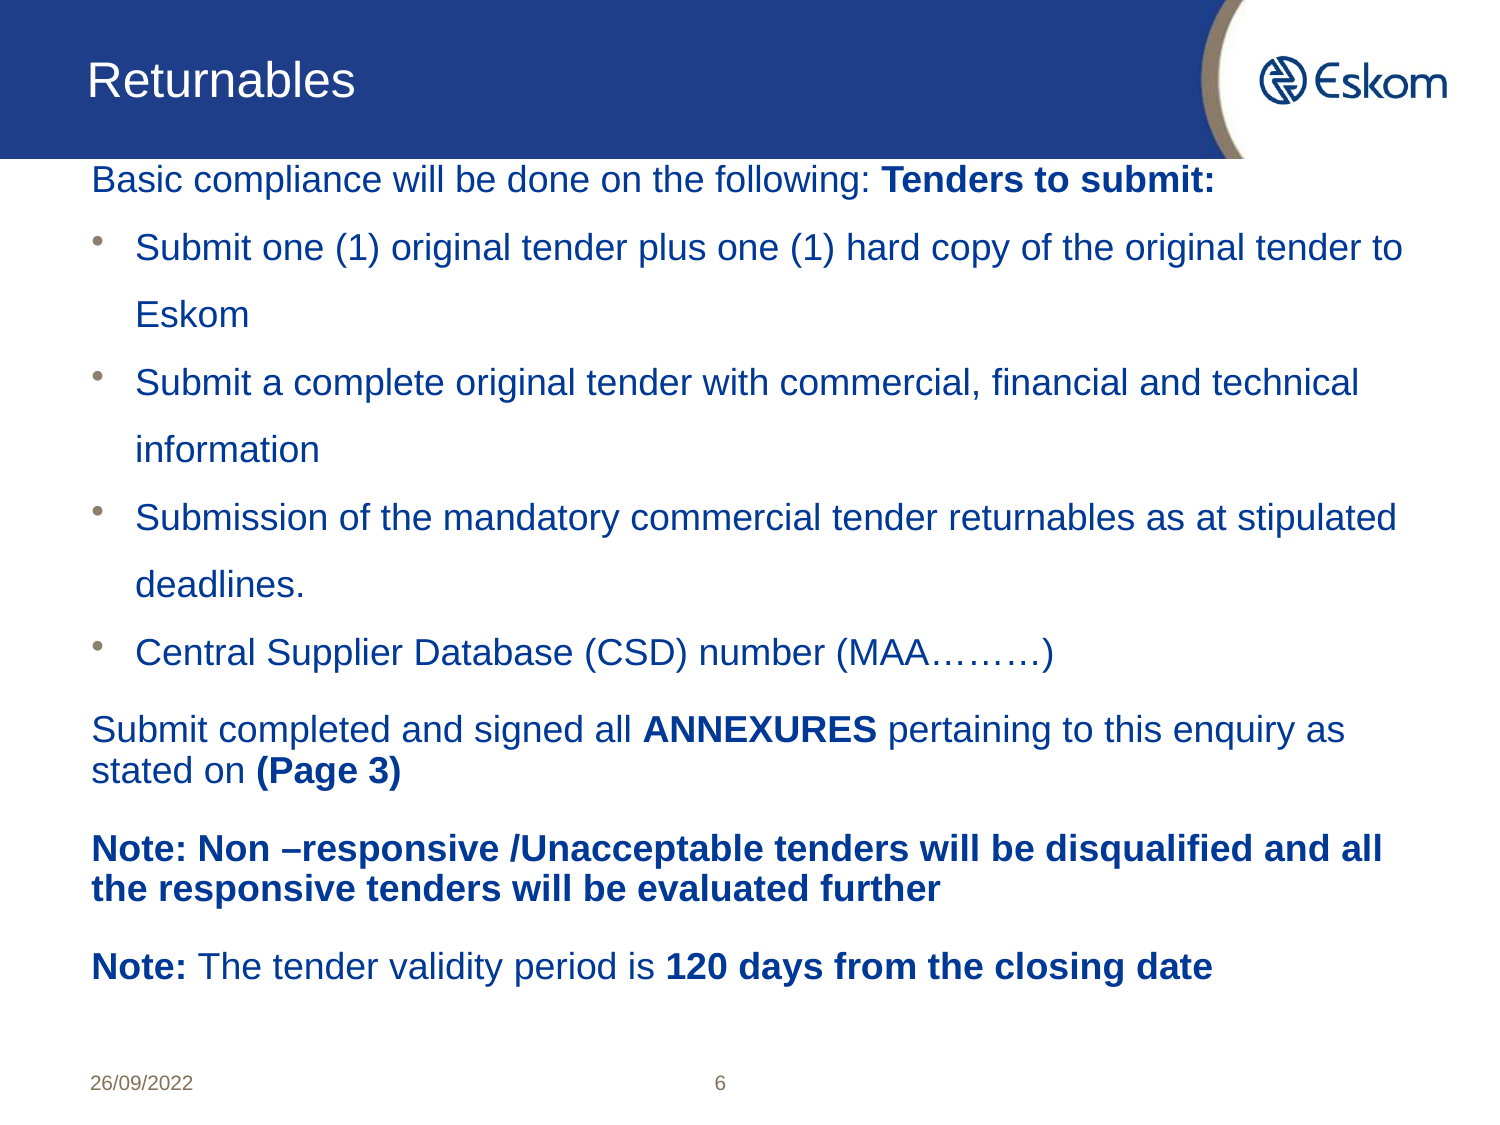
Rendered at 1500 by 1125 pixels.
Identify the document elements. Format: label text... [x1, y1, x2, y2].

picture [0, 0, 1246, 159]
list Basic compliance will be done on the following: Tenders to submit: Submit one (1) original tender plus one (1) hard copy of the original tender to Eskom Submit a complete original tender with commercial, financial and technical information Submission of the mandatory commercial tender returnables as at stipulated deadlines. Central Supplier Database (CSD) number (MAA………) Submit completed and signed all ANNEXURES pertaining to this enquiry as stated on (Page 3) Note: Non –responsive /Unacceptable tenders will be disqualified and all the responsive tenders will be evaluated further Note: The tender validity period is 120 days from the closing date [76, 152, 1451, 1125]
title Returnables [71, 27, 1142, 137]
picture [1257, 55, 1450, 105]
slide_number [75, 1058, 361, 1103]
slide_number 6 [643, 1058, 798, 1103]
